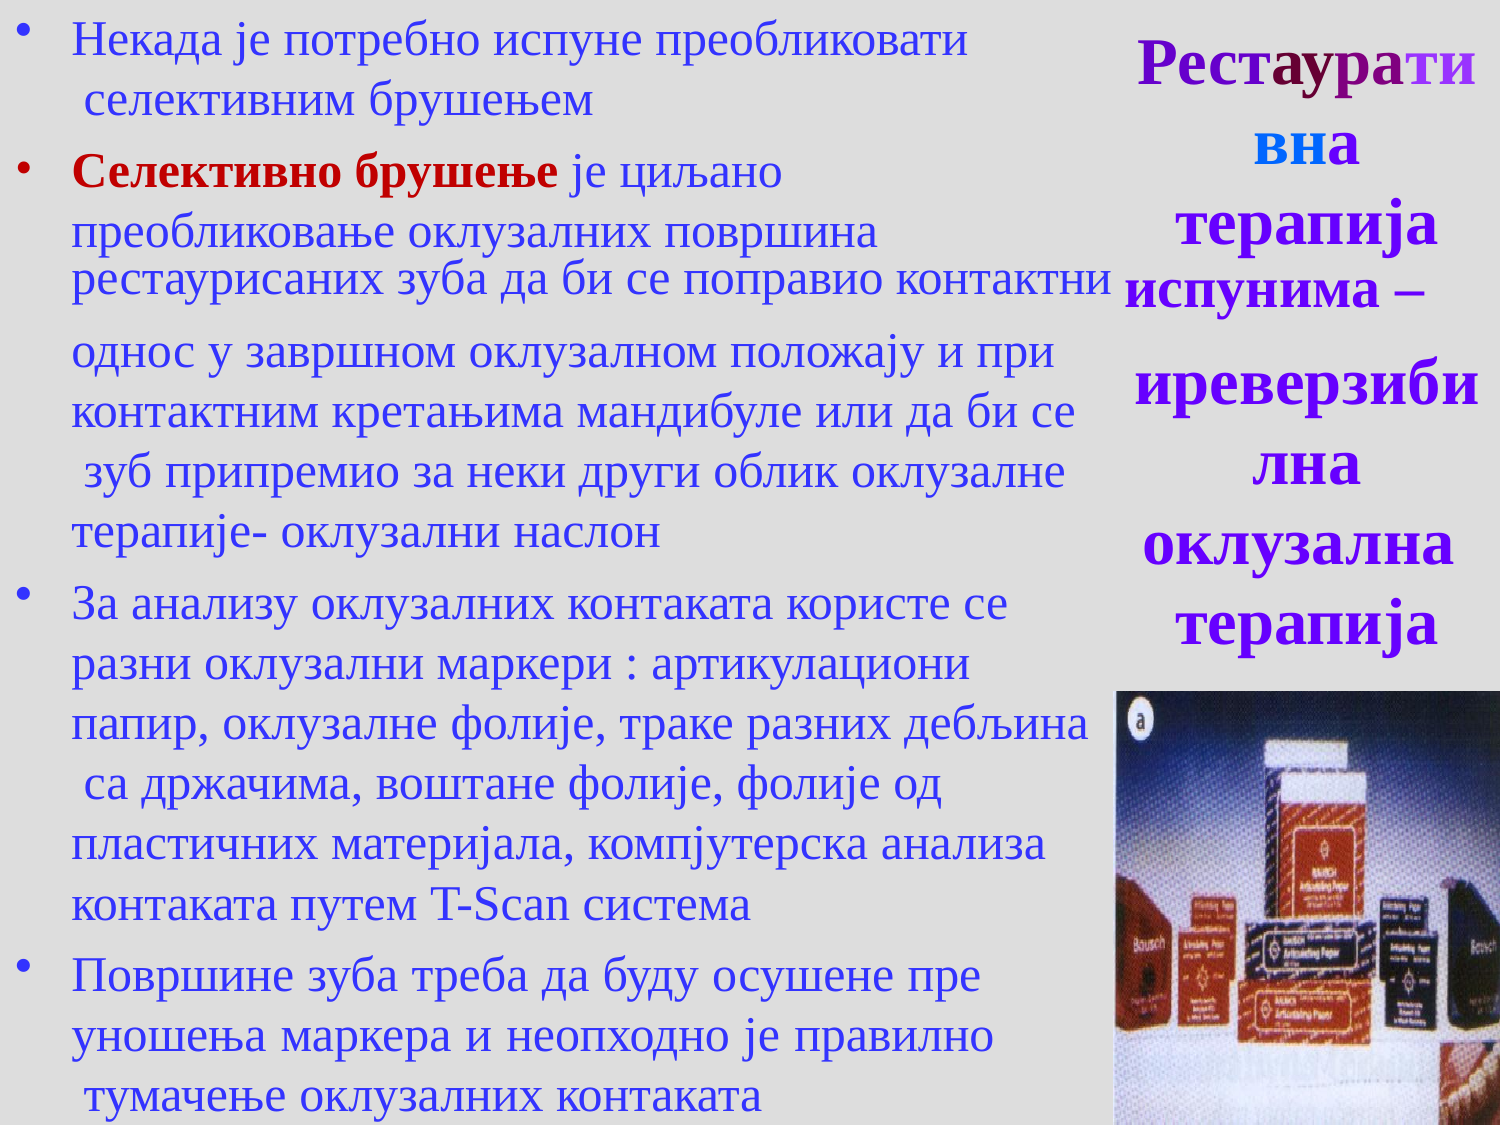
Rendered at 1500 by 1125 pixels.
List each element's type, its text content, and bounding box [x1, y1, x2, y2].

text_box Некада је потребно испуне преобликовати селективним брушењем Селективно брушење је циљано преобликовање оклузалних површина [12, 3, 979, 258]
text_box иреверзиби лна оклузална терапија [1131, 378, 1482, 658]
title Рестаурати вна терапија [1133, 15, 1480, 238]
list контактним кретањима мандибуле или да би се зуб припремио за неки други облик оклузалне терапије- оклузални наслон За анализу оклузалних контаката користе се разни оклузални маркери : артикулациони папир, оклузалне фолије, траке разних дебљина са држачима, воштане фолије, фолије од пластичних материјала, компјутерска анализа контаката путем T-Scan система Површине зуба треба да буду осушене пре уношења маркера и неопходно је правилно тумачење оклузалних контаката [12, 375, 1095, 1122]
text_box [1113, 691, 1500, 1125]
text_box рестаурисаних зуба да би се поправио контактни испунима – однос у завршном оклузалном положају и при [69, 238, 1482, 378]
